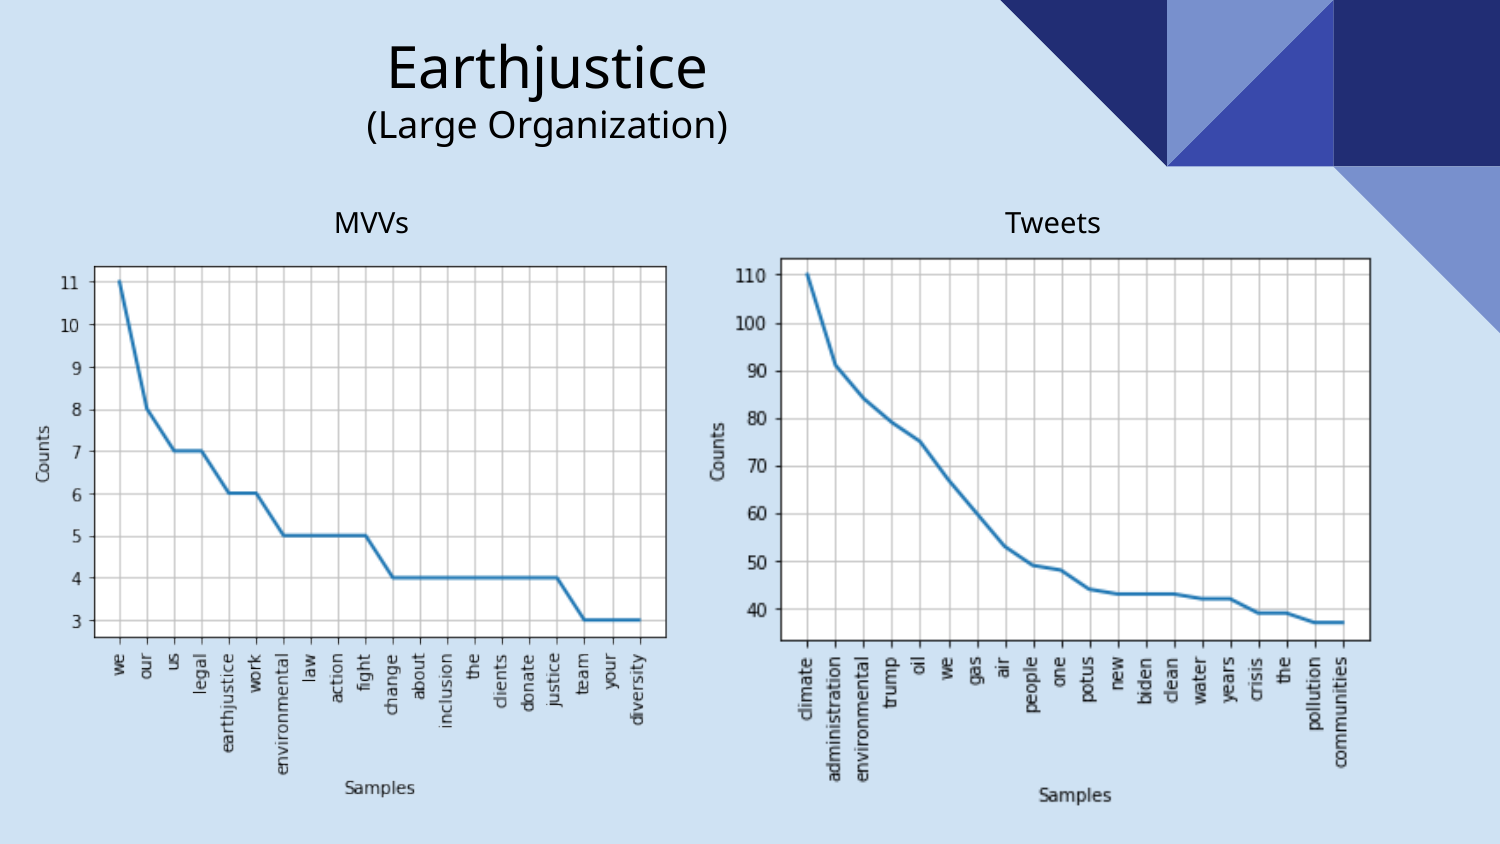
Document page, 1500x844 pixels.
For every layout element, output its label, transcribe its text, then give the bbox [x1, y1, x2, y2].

text_box Earthjustice (Large Organization) [115, 15, 980, 231]
text_box Tweets [990, 188, 1214, 245]
text_box MVVs [318, 188, 676, 254]
picture [698, 246, 1382, 819]
picture [24, 254, 676, 810]
